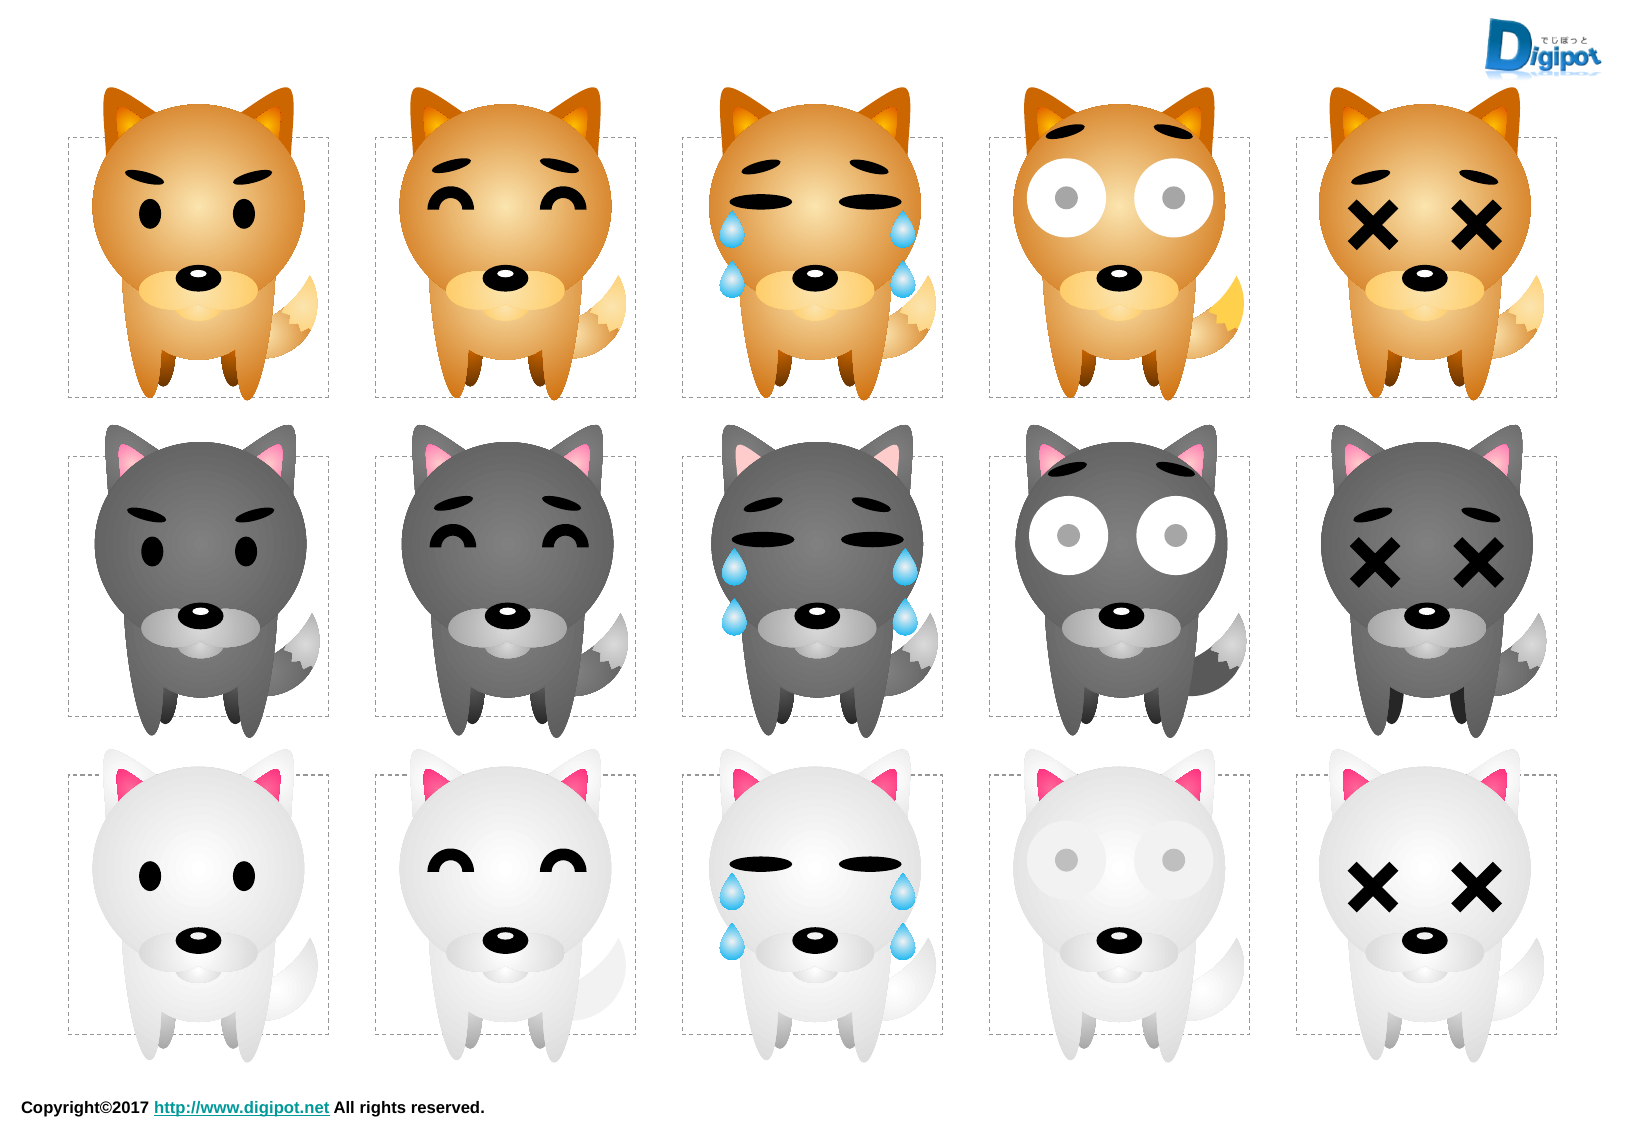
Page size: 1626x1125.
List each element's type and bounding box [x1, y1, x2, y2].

text_box [1004, 745, 1258, 1063]
text_box [1310, 83, 1552, 401]
text_box [702, 421, 946, 739]
picture [1485, 18, 1602, 82]
text_box [1007, 421, 1254, 739]
text_box [391, 83, 634, 401]
text_box [1004, 83, 1252, 401]
text_box [84, 745, 332, 1063]
text_box [700, 745, 950, 1063]
text_box [86, 421, 327, 739]
text_box [1312, 421, 1554, 739]
text_box [84, 83, 325, 401]
text_box [700, 83, 943, 401]
text_box [393, 421, 636, 739]
text_box [1310, 745, 1558, 1063]
text_box [391, 745, 640, 1063]
